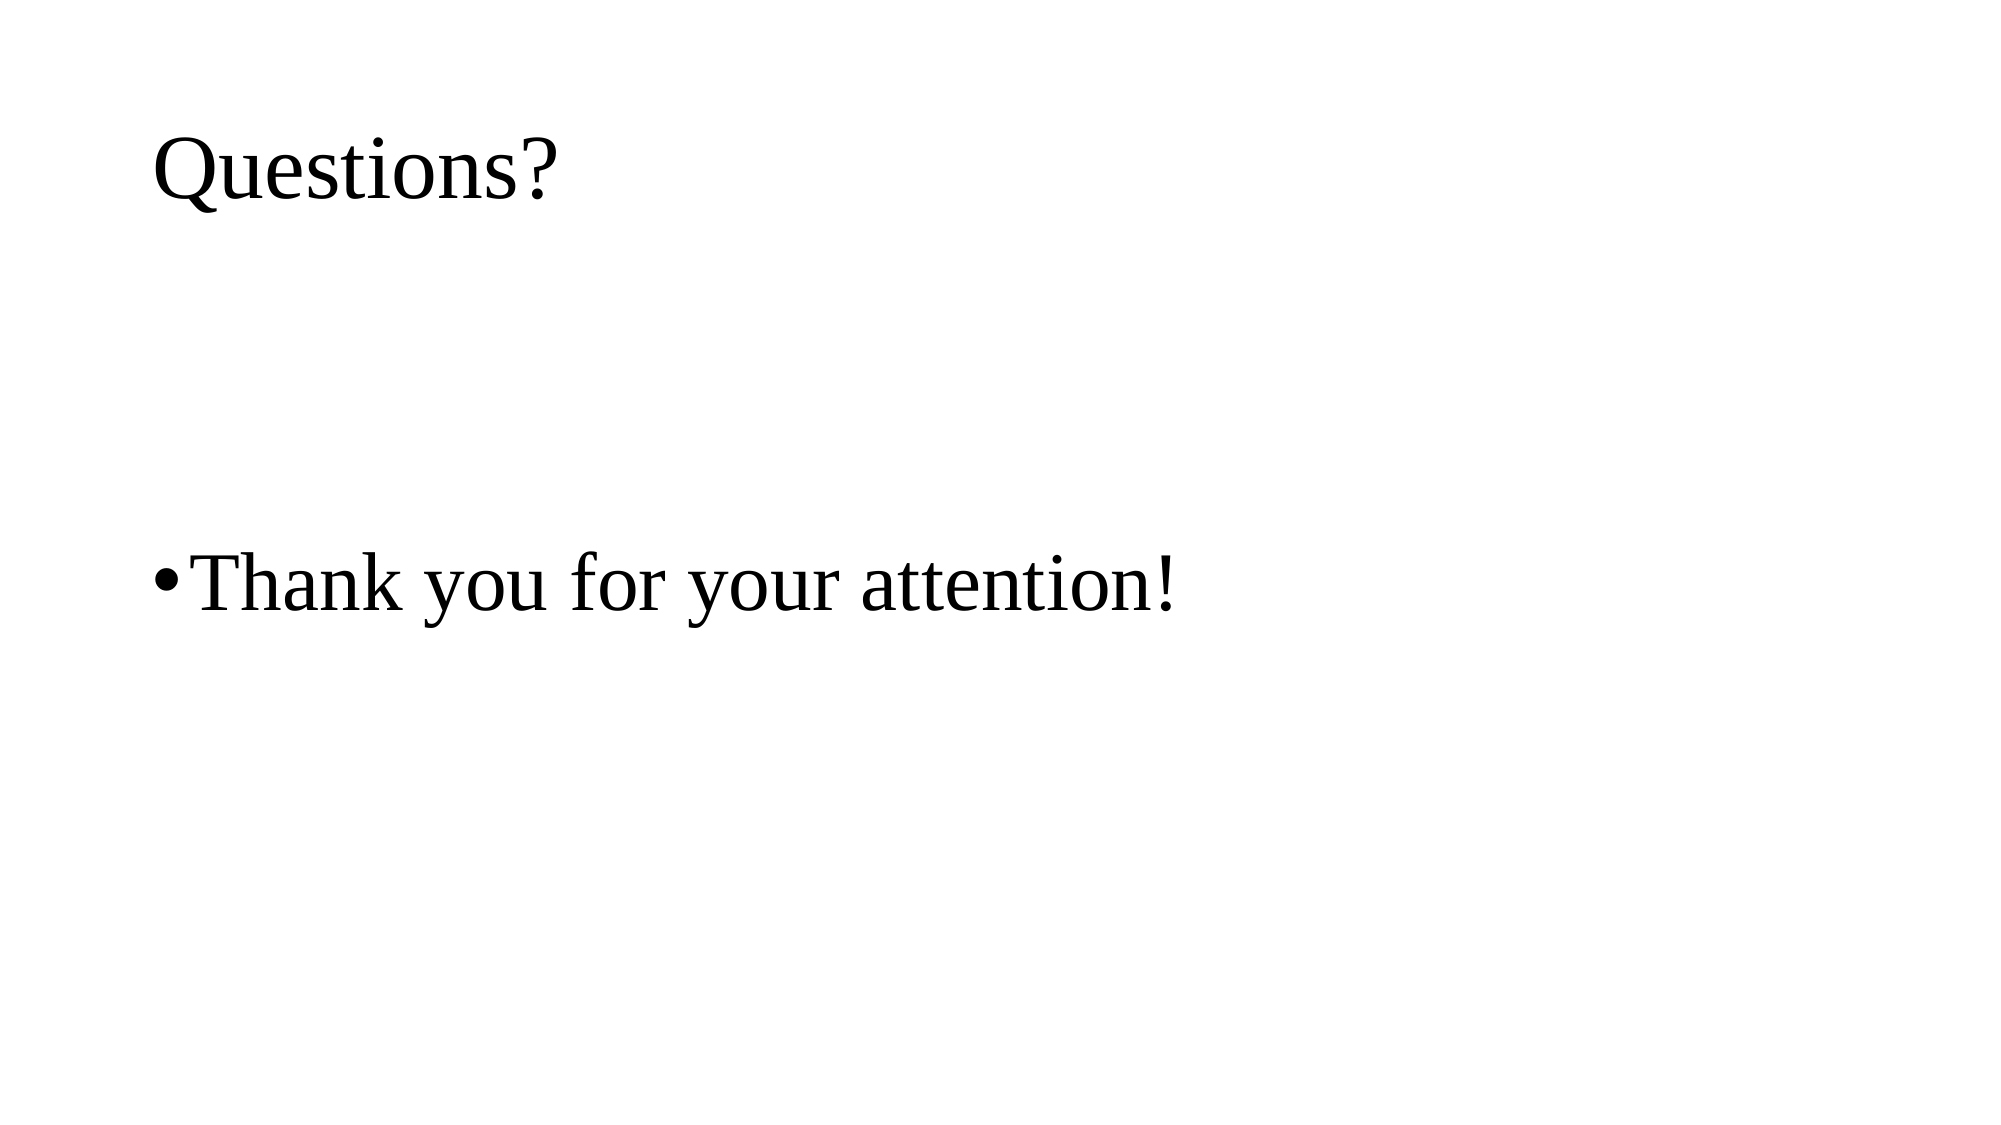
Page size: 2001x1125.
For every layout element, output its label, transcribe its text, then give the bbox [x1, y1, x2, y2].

title Questions? [137, 59, 1863, 278]
list Thank you for your attention! [137, 299, 1863, 1014]
